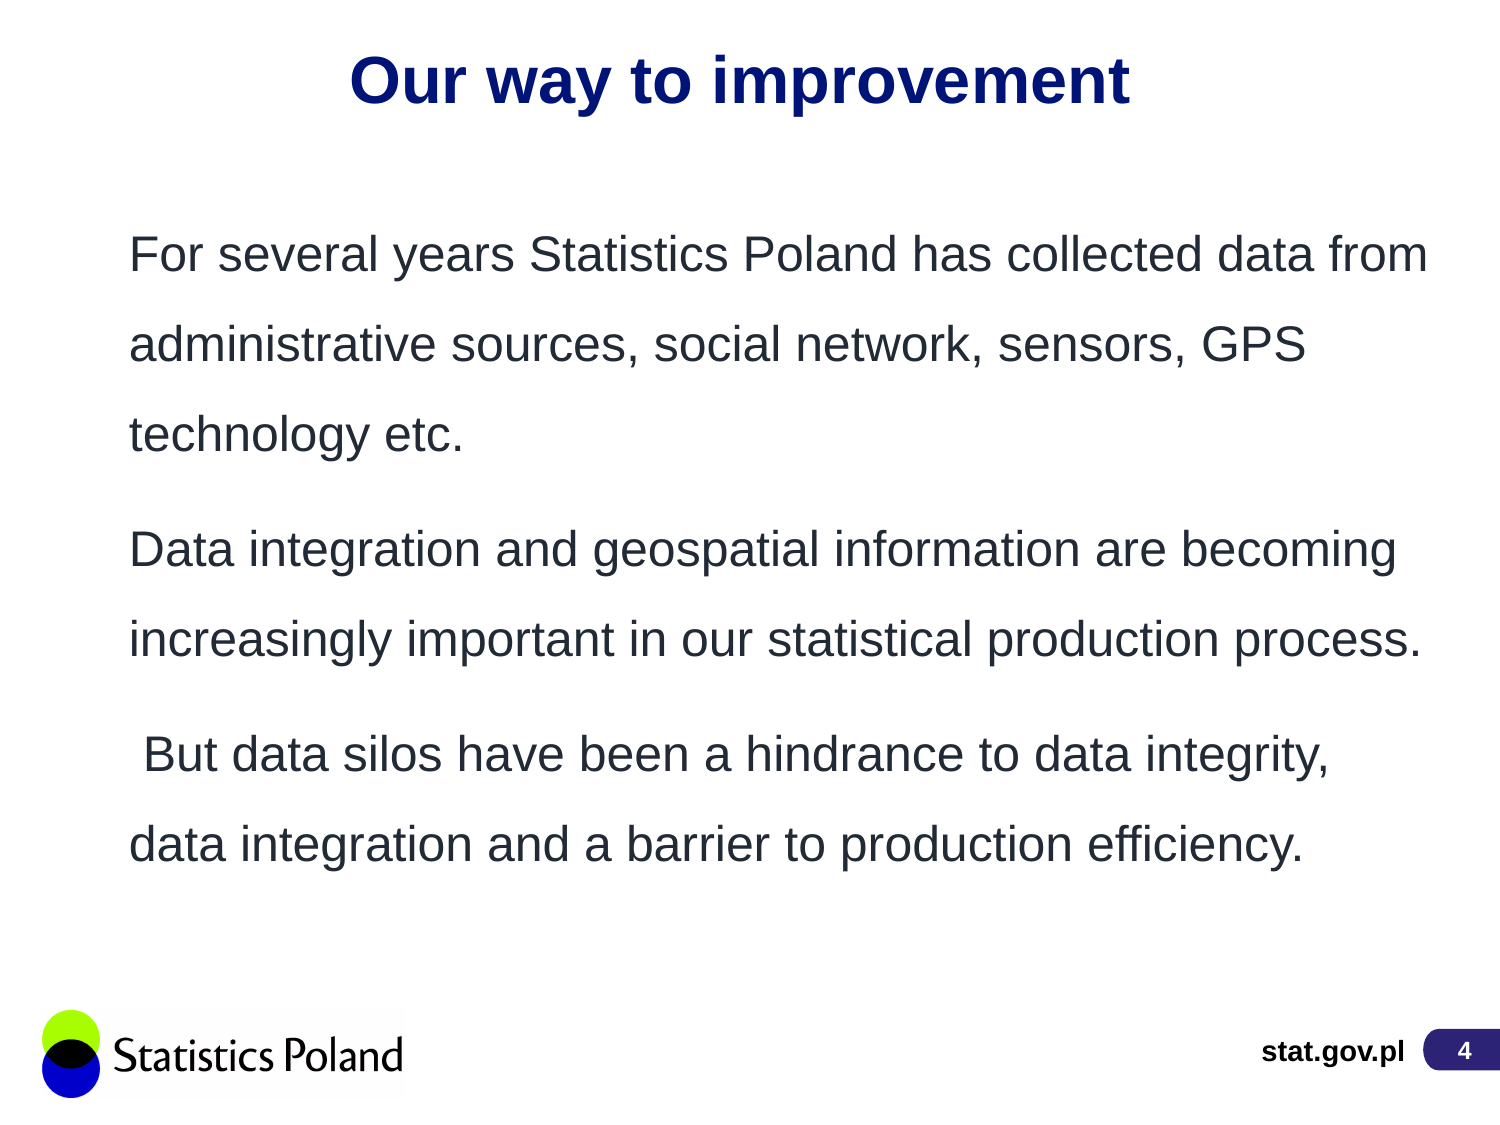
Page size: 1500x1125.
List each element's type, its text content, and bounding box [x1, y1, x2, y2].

text_box For several years Statistics Poland has collected data from administrative sources, social network, sensors, GPS technology etc. Data integration and geospatial information are becoming increasingly important in our statistical production process. But data silos have been a hindrance to data integrity, data integration and a barrier to production efficiency. [114, 184, 1449, 880]
picture [41, 1009, 405, 1099]
title Our way to improvement [31, 30, 1449, 126]
